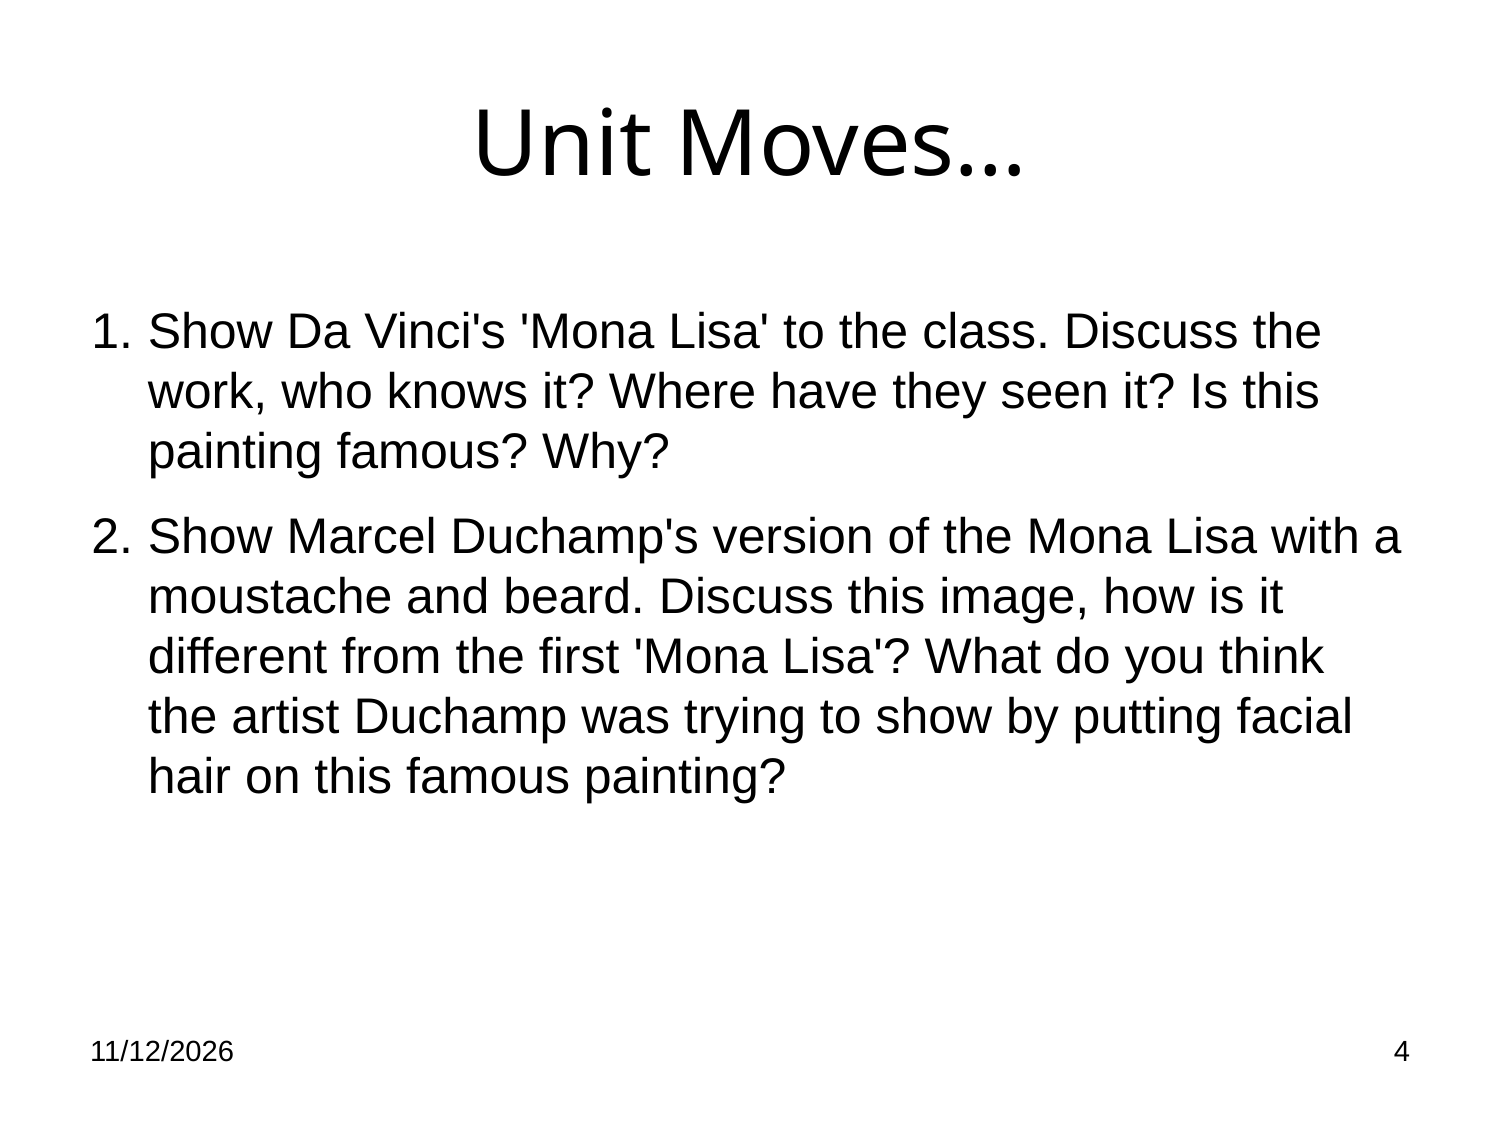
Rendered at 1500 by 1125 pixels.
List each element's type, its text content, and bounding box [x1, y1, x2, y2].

title Unit Moves… [74, 44, 1426, 233]
slide_number 4 [1074, 1024, 1426, 1103]
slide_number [74, 1024, 426, 1103]
text_box Show Da Vinci's 'Mona Lisa' to the class. Discuss the work, who knows it? Where have they seen it? Is this painting famous? Why? Show Marcel Duchamp's version of the Mona Lisa with a moustache and beard. Discuss this image, how is it different from the first 'Mona Lisa'? What do you think the artist Duchamp was trying to show by putting facial hair on this famous painting? [76, 290, 1424, 811]
